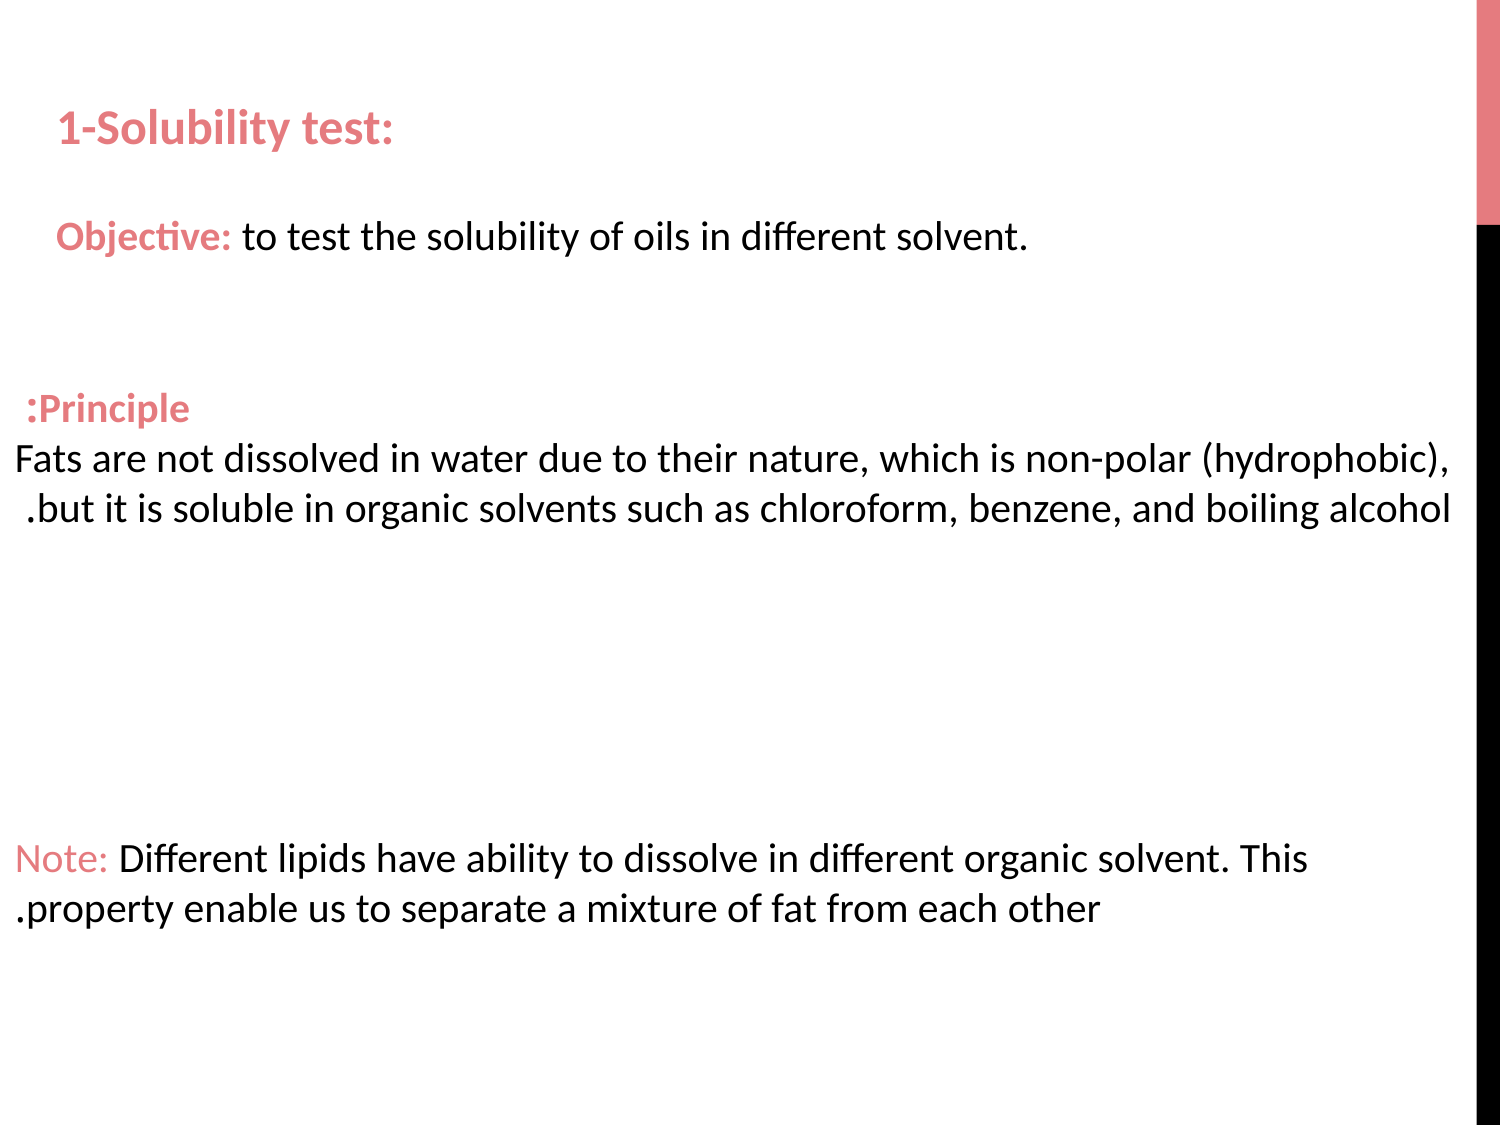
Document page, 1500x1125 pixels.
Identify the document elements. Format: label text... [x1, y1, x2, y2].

text_box 1-Solubility test: [41, 42, 1447, 253]
text_box Principle: Fats are not dissolved in water due to their nature, which is non-polar (hydrophobic), but it is soluble in organic solvents such as chloroform, benzene, and boiling alcohol. Note: Different lipids have ability to dissolve in different organic solvent. This property enable us to separate a mixture of fat from each other. [0, 373, 1471, 939]
text_box Objective: to test the solubility of oils in different solvent. [41, 201, 1424, 267]
